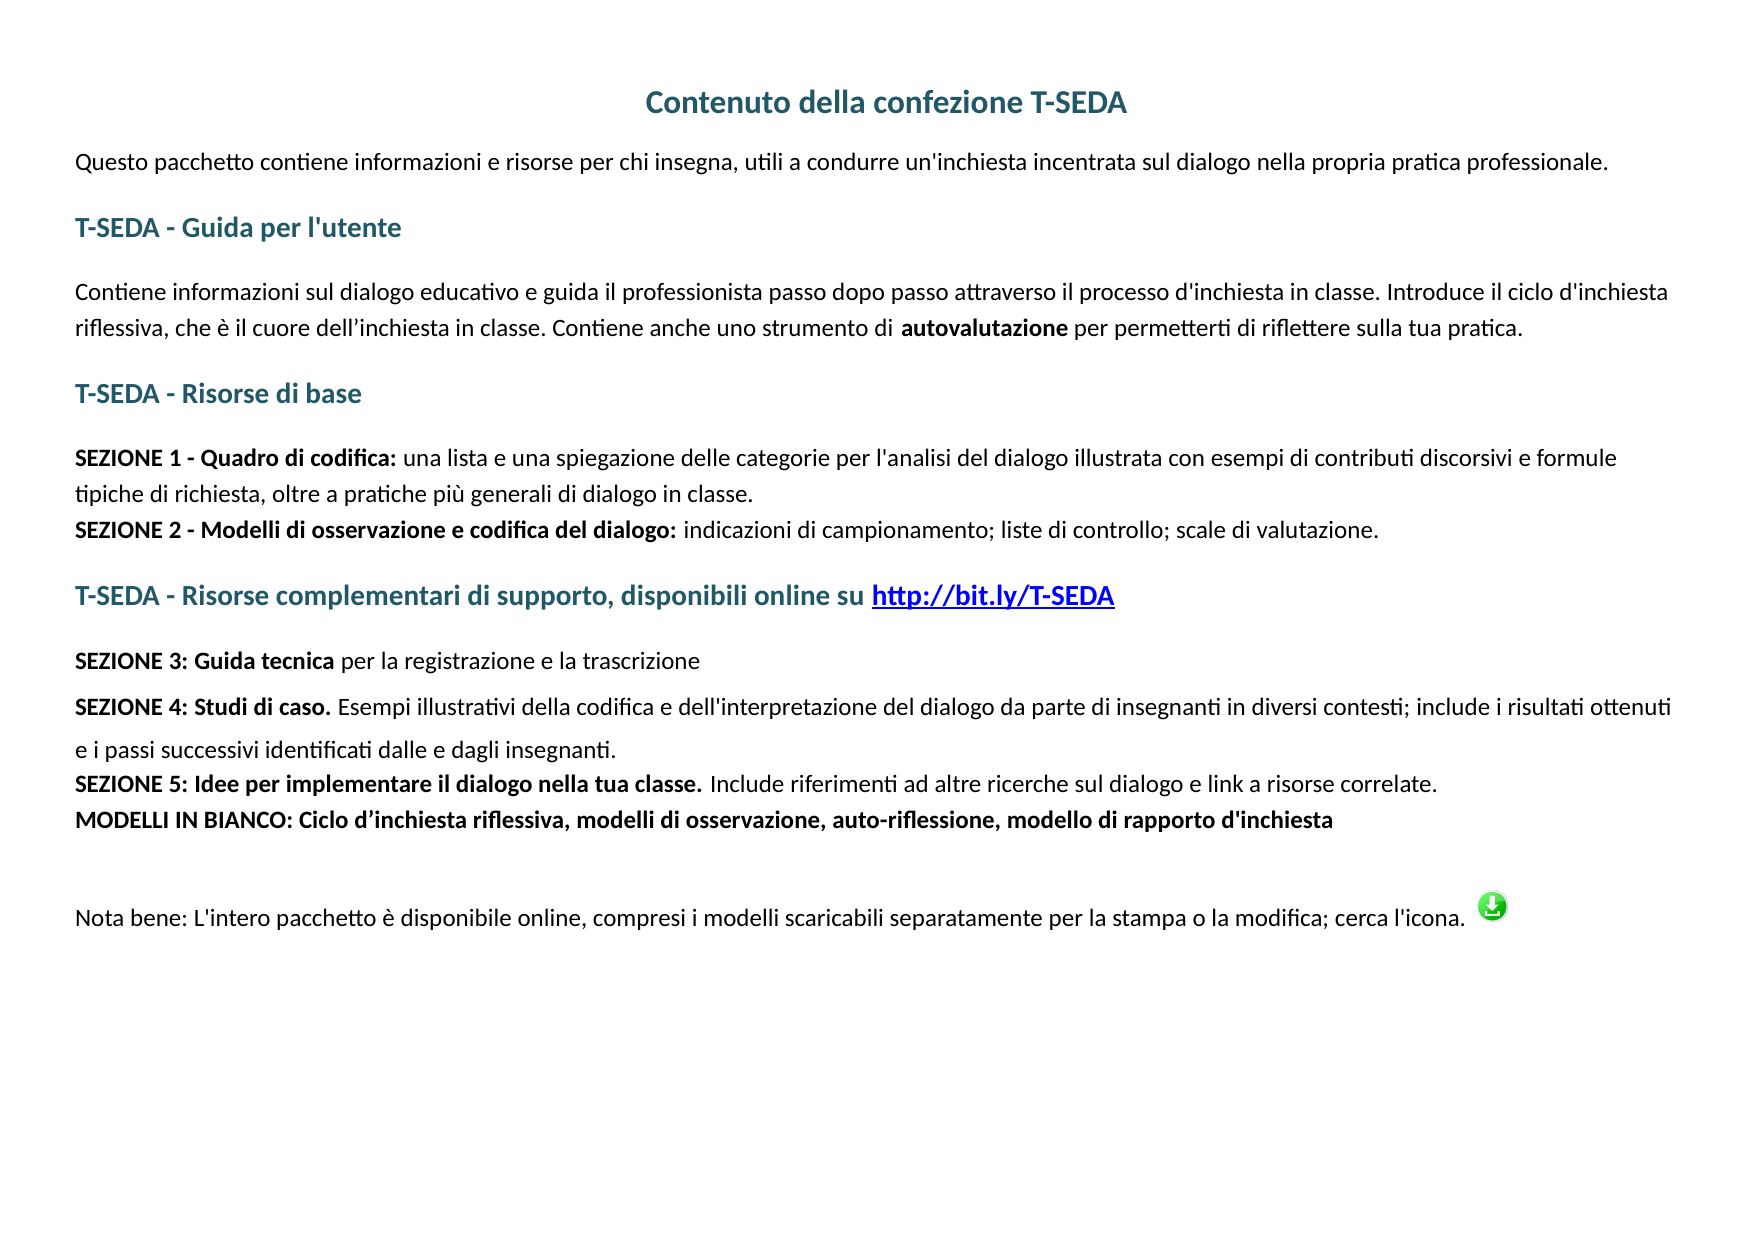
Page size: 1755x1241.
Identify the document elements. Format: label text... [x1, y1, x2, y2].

text_box Nota bene: L'intero pacchetto è disponibile online, compresi i modelli scaricabili separatamente per la stampa o la modifica; cerca l'icona. [72, 901, 1474, 932]
text_box [1476, 890, 1508, 922]
text_box Contenuto della confezione T-SEDA Questo pacchetto contiene informazioni e risorse per chi insegna, utili a condurre un'inchiesta incentrata sul dialogo nella propria pratica professionale. T-SEDA - Guida per l'utente Contiene informazioni sul dialogo educativo e guida il professionista passo dopo passo attraverso il processo d'inchiesta in classe. Introduce il ciclo d'inchiesta riflessiva, che è il cuore dell’inchiesta in classe. Contiene anche uno strumento di autovalutazione per permetterti di riflettere sulla tua pratica. T-SEDA - Risorse di base SEZIONE 1 - Quadro di codifica: una lista e una spiegazione delle categorie per l'analisi del dialogo illustrata con esempi di contributi discorsivi e formule tipiche di richiesta, oltre a pratiche più generali di dialogo in classe. SEZIONE 2 - Modelli di osservazione e codifica del dialogo: indicazioni di campionamento; liste di controllo; scale di valutazione. T-SEDA - Risorse complementari di supporto, disponibili online su http://bit.ly/T-SEDA SEZIONE 3: Guida tecnica per la registrazione e la trascrizione SEZIONE 4: Studi di caso. Esempi illustrativi della codifica e dell'interpretazione del dialogo da parte di insegnanti in diversi contesti; include i risultati ottenuti e i passi successivi identificati dalle e dagli insegnanti. SEZIONE 5: Idee per implementare il dialogo nella tua classe. Include riferimenti ad altre ricerche sul dialogo e link a risorse correlate. MODELLI IN BIANCO: Ciclo d’inchiesta riflessiva, modelli di osservazione, auto-riflessione, modello di rapporto d'inchiesta [72, 79, 1682, 834]
